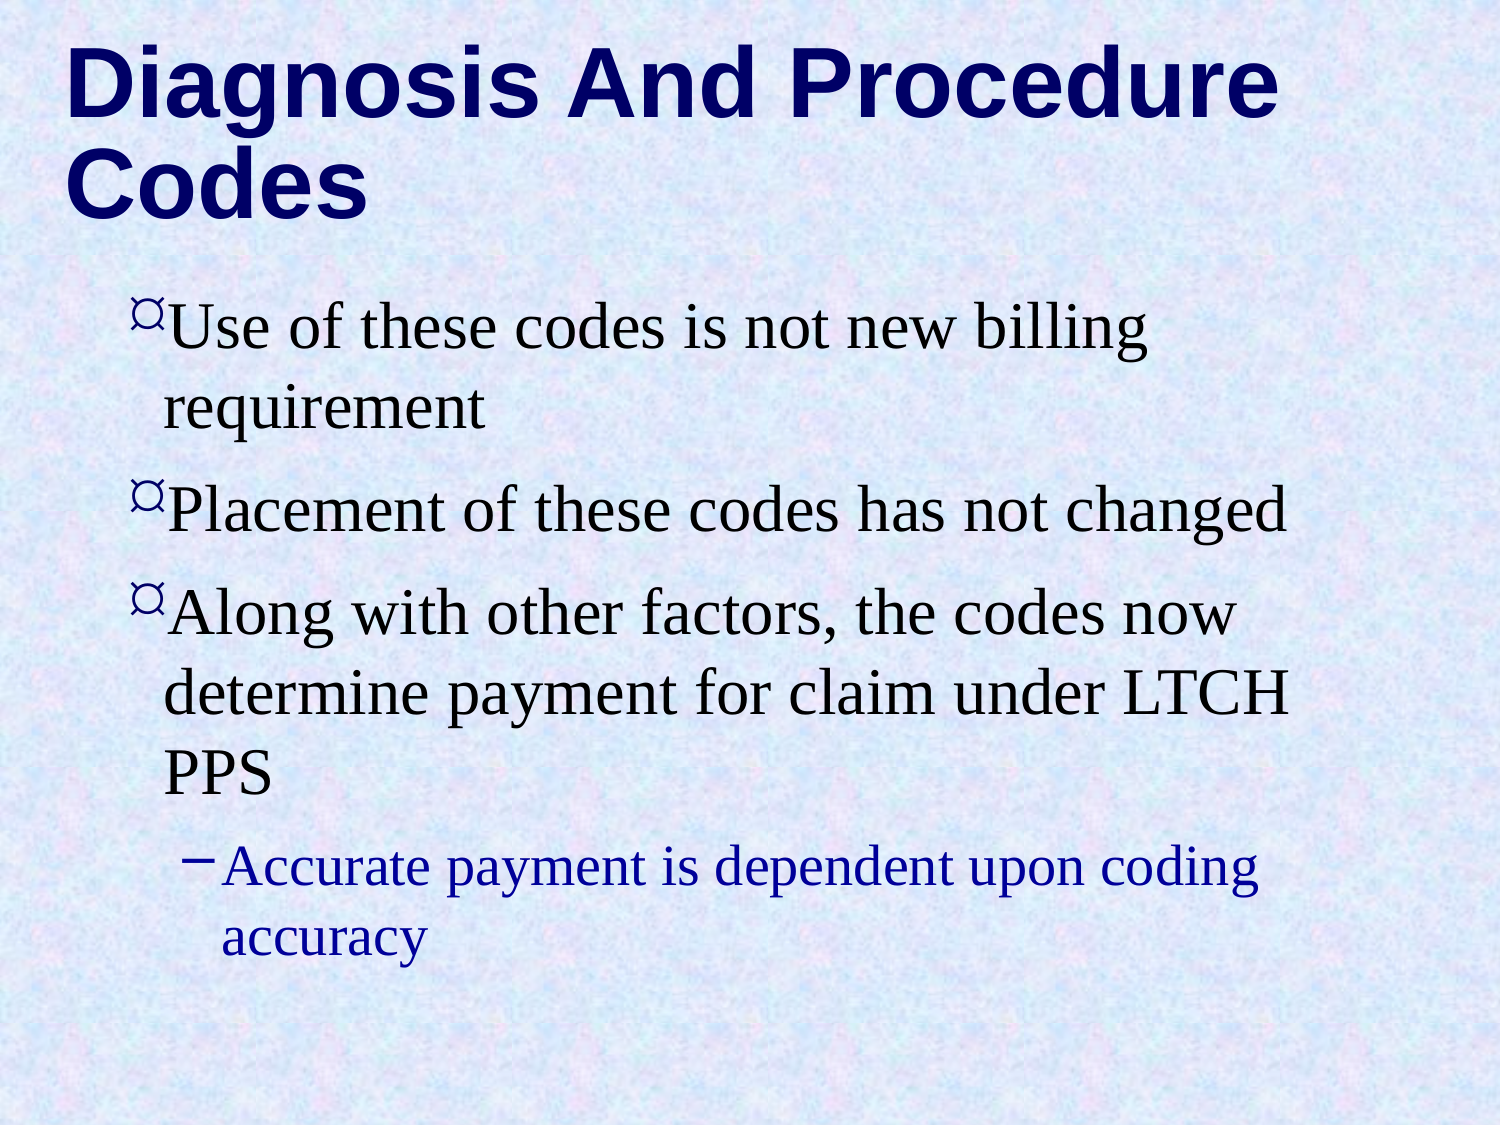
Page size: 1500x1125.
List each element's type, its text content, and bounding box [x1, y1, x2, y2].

title Diagnosis And Procedure Codes [50, 37, 1450, 238]
list Use of these codes is not new billing requirement Placement of these codes has not changed Along with other factors, the codes now determine payment for claim under LTCH PPS Accurate payment is dependent upon coding accuracy [112, 275, 1375, 1050]
